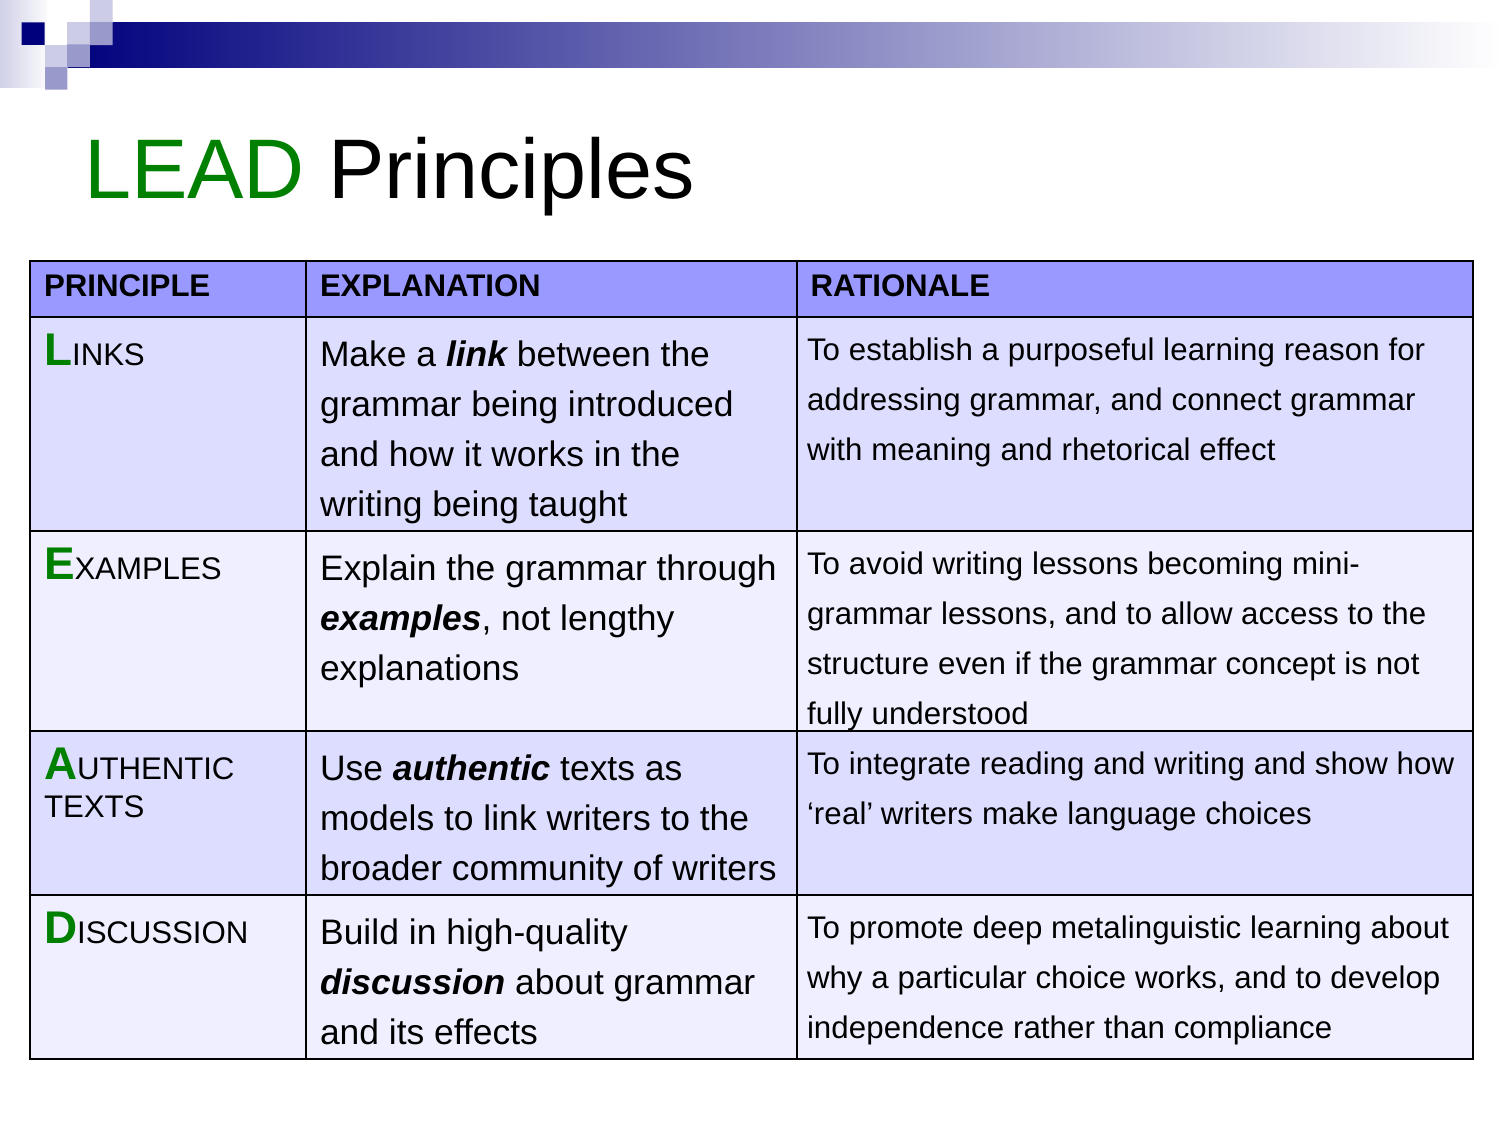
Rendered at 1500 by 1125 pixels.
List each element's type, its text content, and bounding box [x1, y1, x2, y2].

table_cell AUTHENTIC TEXTS [31, 732, 305, 894]
table_header EXPLANATION [307, 262, 796, 316]
table_header RATIONALE [798, 262, 1472, 316]
table_cell Make a link between the grammar being introduced and how it works in the writing being taught [307, 318, 796, 530]
title LEAD Principles [69, 60, 1420, 260]
table_cell To promote deep metalinguistic learning about why a particular choice works, and to develop independence rather than compliance [798, 896, 1472, 1058]
table_cell EXAMPLES [31, 532, 305, 730]
table_cell DISCUSSION [31, 896, 305, 1058]
table_header PRINCIPLE [31, 262, 305, 316]
table_cell Explain the grammar through examples, not lengthy explanations [307, 532, 796, 730]
table_cell Build in high-quality discussion about grammar and its effects [307, 896, 796, 1058]
table_cell To avoid writing lessons becoming mini-grammar lessons, and to allow access to the structure even if the grammar concept is not fully understood [798, 532, 1472, 730]
table_cell To integrate reading and writing and show how ‘real’ writers make language choices [798, 732, 1472, 894]
table_cell LINKS [31, 318, 305, 530]
table_cell To establish a purposeful learning reason for addressing grammar, and connect grammar with meaning and rhetorical effect [798, 318, 1472, 530]
table_cell Use authentic texts as models to link writers to the broader community of writers [307, 732, 796, 894]
